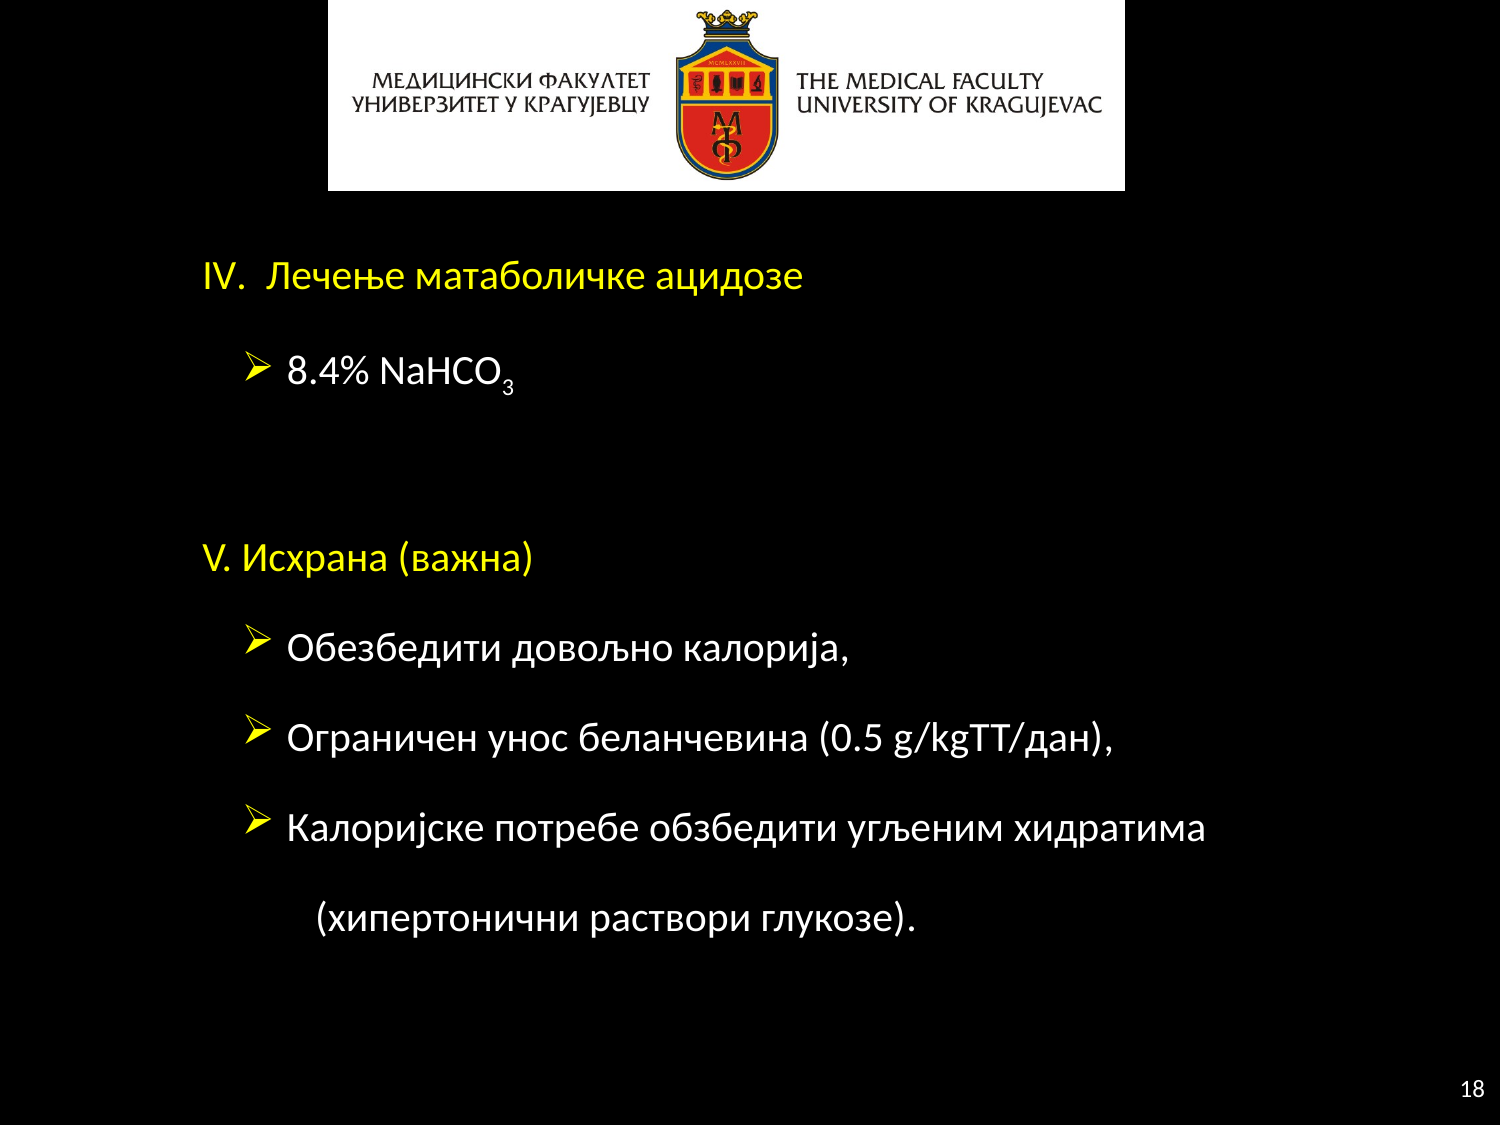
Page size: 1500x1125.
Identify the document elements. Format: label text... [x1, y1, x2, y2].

picture [328, 0, 1125, 191]
slide_number 18 [1187, 1050, 1500, 1125]
text_box IV. Лечење матаболичке ацидозе 8.4% NaHCO3 V. Исхрана (важна) Обезбедити довољно калорија, Ограничен унос беланчевина (0.5 g/kgTT/дан), Калоријске потребе обзбедити угљеним хидратима (хипертонични раствори глукозе). [187, 200, 1413, 948]
